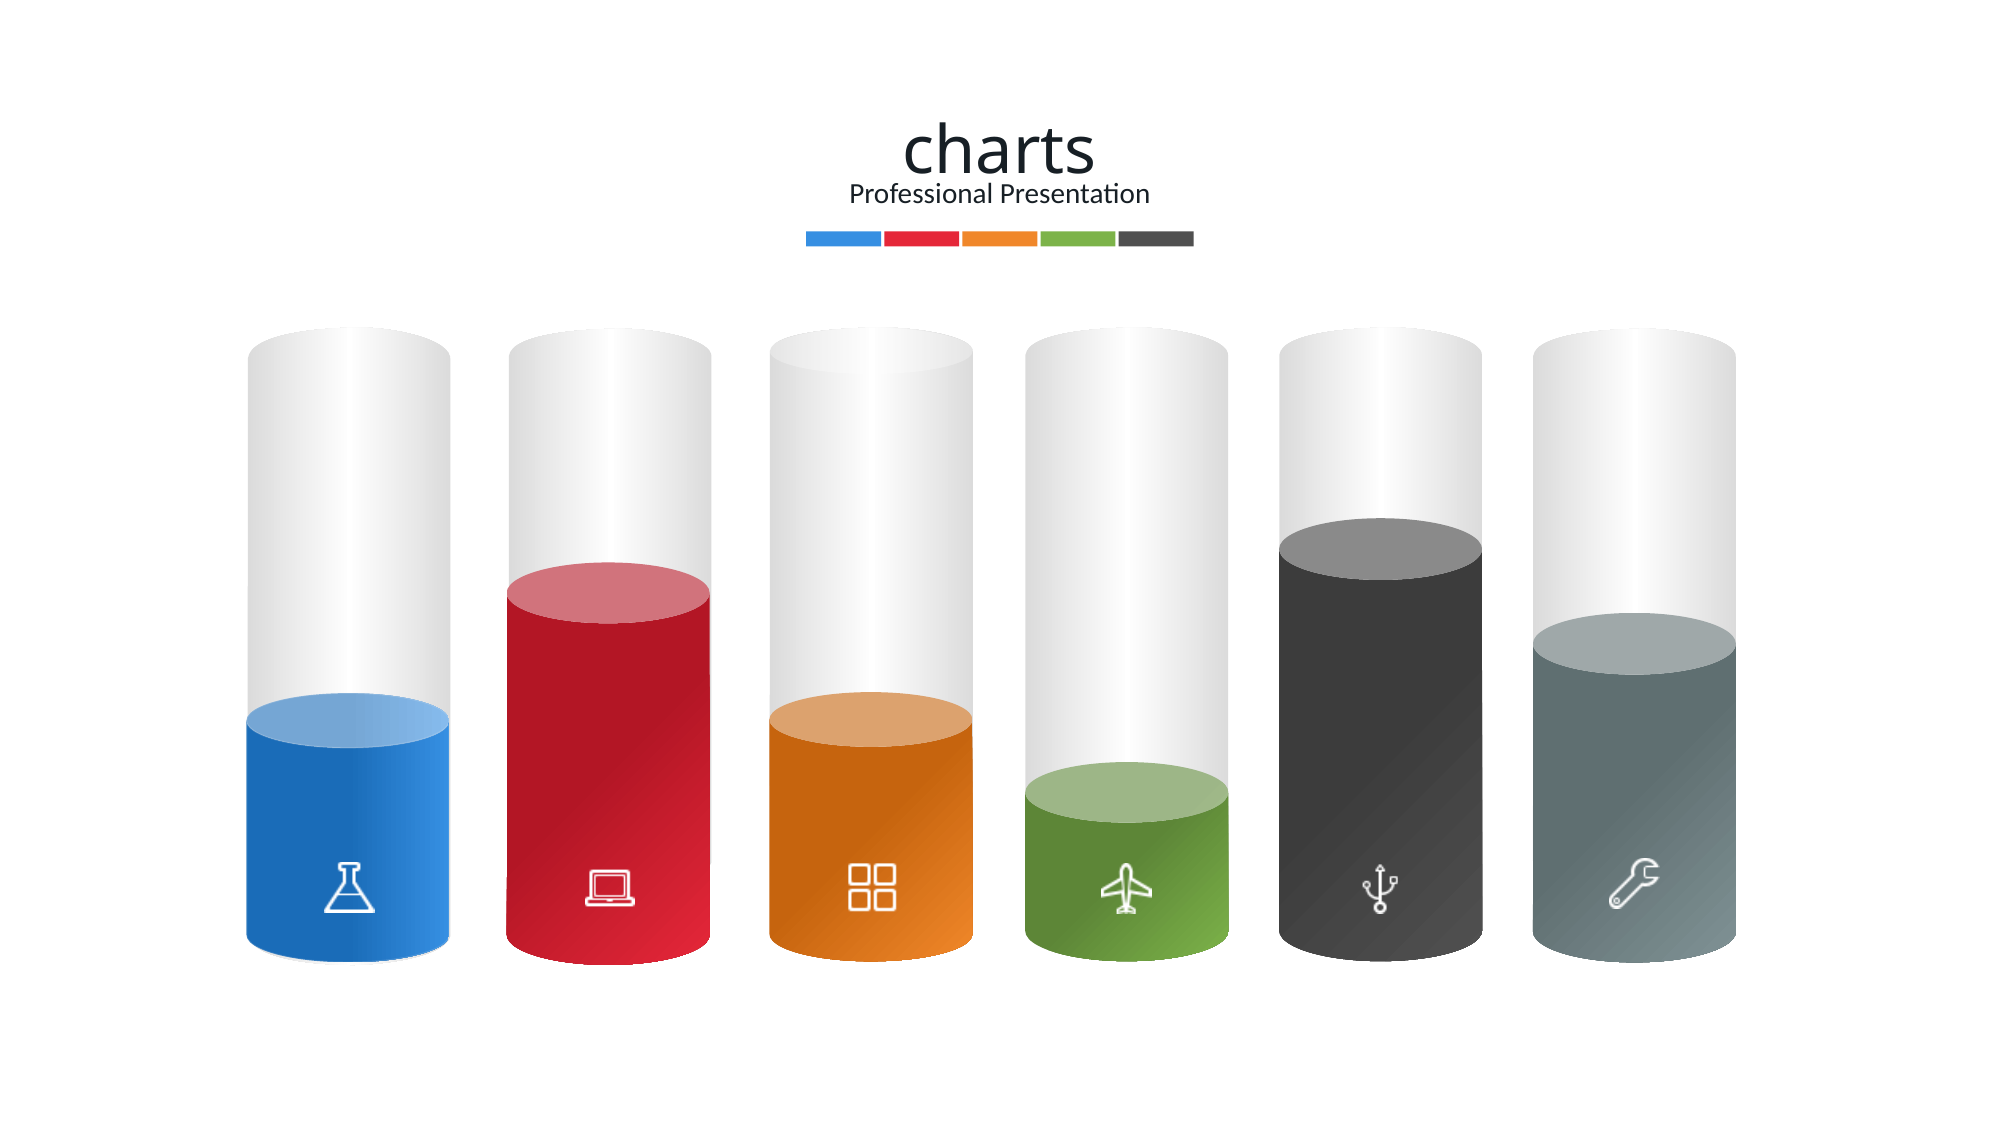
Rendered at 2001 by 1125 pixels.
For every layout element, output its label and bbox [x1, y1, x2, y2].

text_box [1025, 762, 1229, 962]
text_box [0, 99, 2000, 247]
text_box [1025, 327, 1229, 791]
text_box [769, 809, 973, 962]
picture [1101, 863, 1152, 914]
text_box [508, 328, 712, 866]
picture [324, 862, 375, 913]
text_box [506, 562, 710, 965]
text_box [1533, 328, 1736, 639]
picture [847, 862, 898, 913]
text_box [247, 327, 451, 966]
text_box [1532, 612, 1736, 963]
text_box [246, 693, 450, 963]
text_box [1279, 327, 1482, 544]
picture [1609, 858, 1660, 910]
picture [1355, 864, 1406, 915]
picture [584, 862, 635, 913]
text_box [1279, 518, 1483, 962]
text_box [769, 327, 975, 809]
